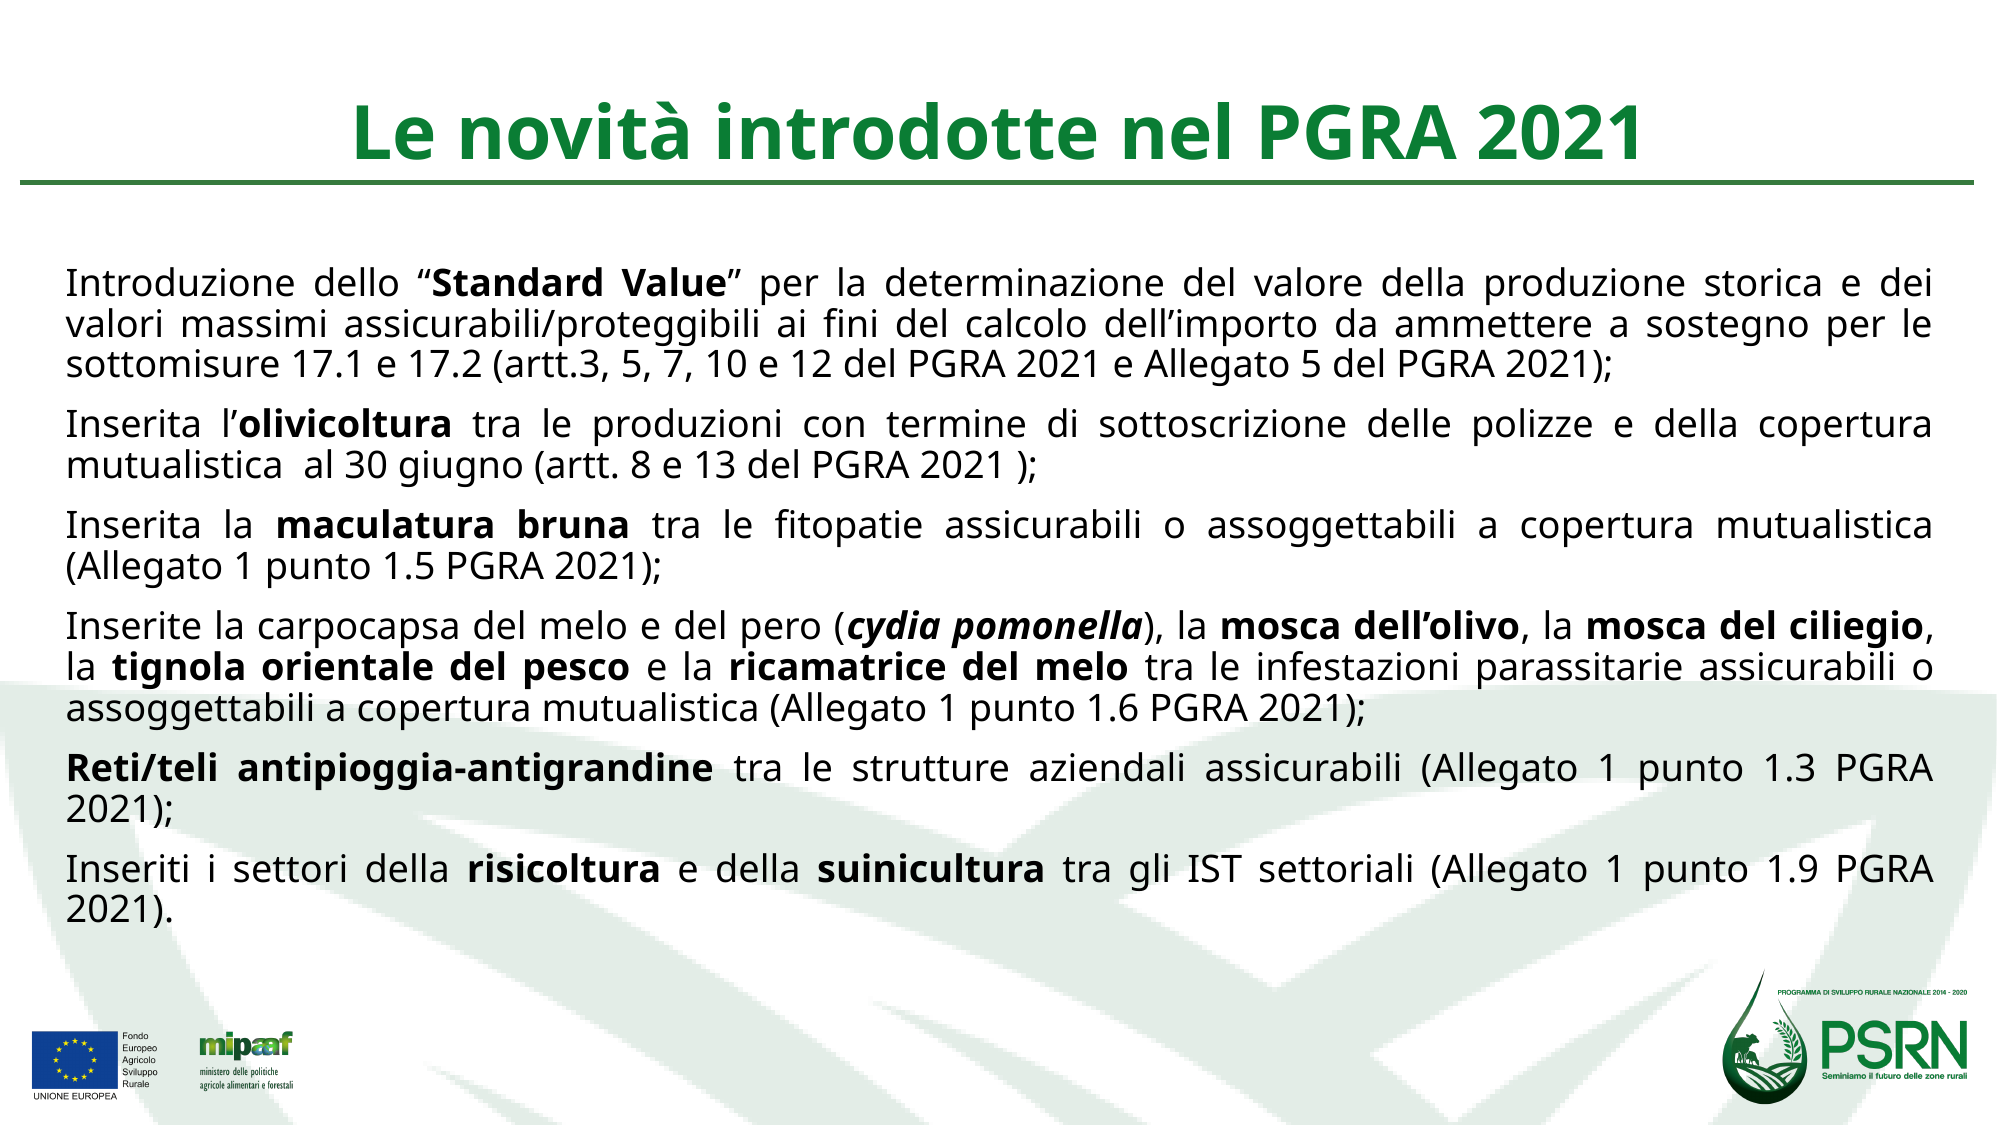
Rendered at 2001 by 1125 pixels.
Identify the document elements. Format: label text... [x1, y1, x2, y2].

list Introduzione dello “Standard Value” per la determinazione del valore della produzione storica e dei valori massimi assicurabili/proteggibili ai fini del calcolo dell’importo da ammettere a sostegno per le sottomisure 17.1 e 17.2 (artt.3, 5, 7, 10 e 12 del PGRA 2021 e Allegato 5 del PGRA 2021); Inserita l’olivicoltura tra le produzioni con termine di sottoscrizione delle polizze e della copertura mutualistica al 30 giugno (artt. 8 e 13 del PGRA 2021 ); Inserita la maculatura bruna tra le fitopatie assicurabili o assoggettabili a copertura mutualistica (Allegato 1 punto 1.5 PGRA 2021); Inserite la carpocapsa del melo e del pero (cydia pomonella), la mosca dell’olivo, la mosca del ciliegio, la tignola orientale del pesco e la ricamatrice del melo tra le infestazioni parassitarie assicurabili o assoggettabili a copertura mutualistica (Allegato 1 punto 1.6 PGRA 2021); Reti/teli antipioggia-antigrandine tra le strutture aziendali assicurabili (Allegato 1 punto 1.3 PGRA 2021); Inseriti i settori della risicoltura e della suinicultura tra gli IST settoriali (Allegato 1 punto 1.9 PGRA 2021). [50, 255, 1950, 945]
picture [1696, 901, 2000, 1125]
picture [19, 901, 324, 1125]
title Le novità introdotte nel PGRA 2021 [0, 87, 2000, 183]
